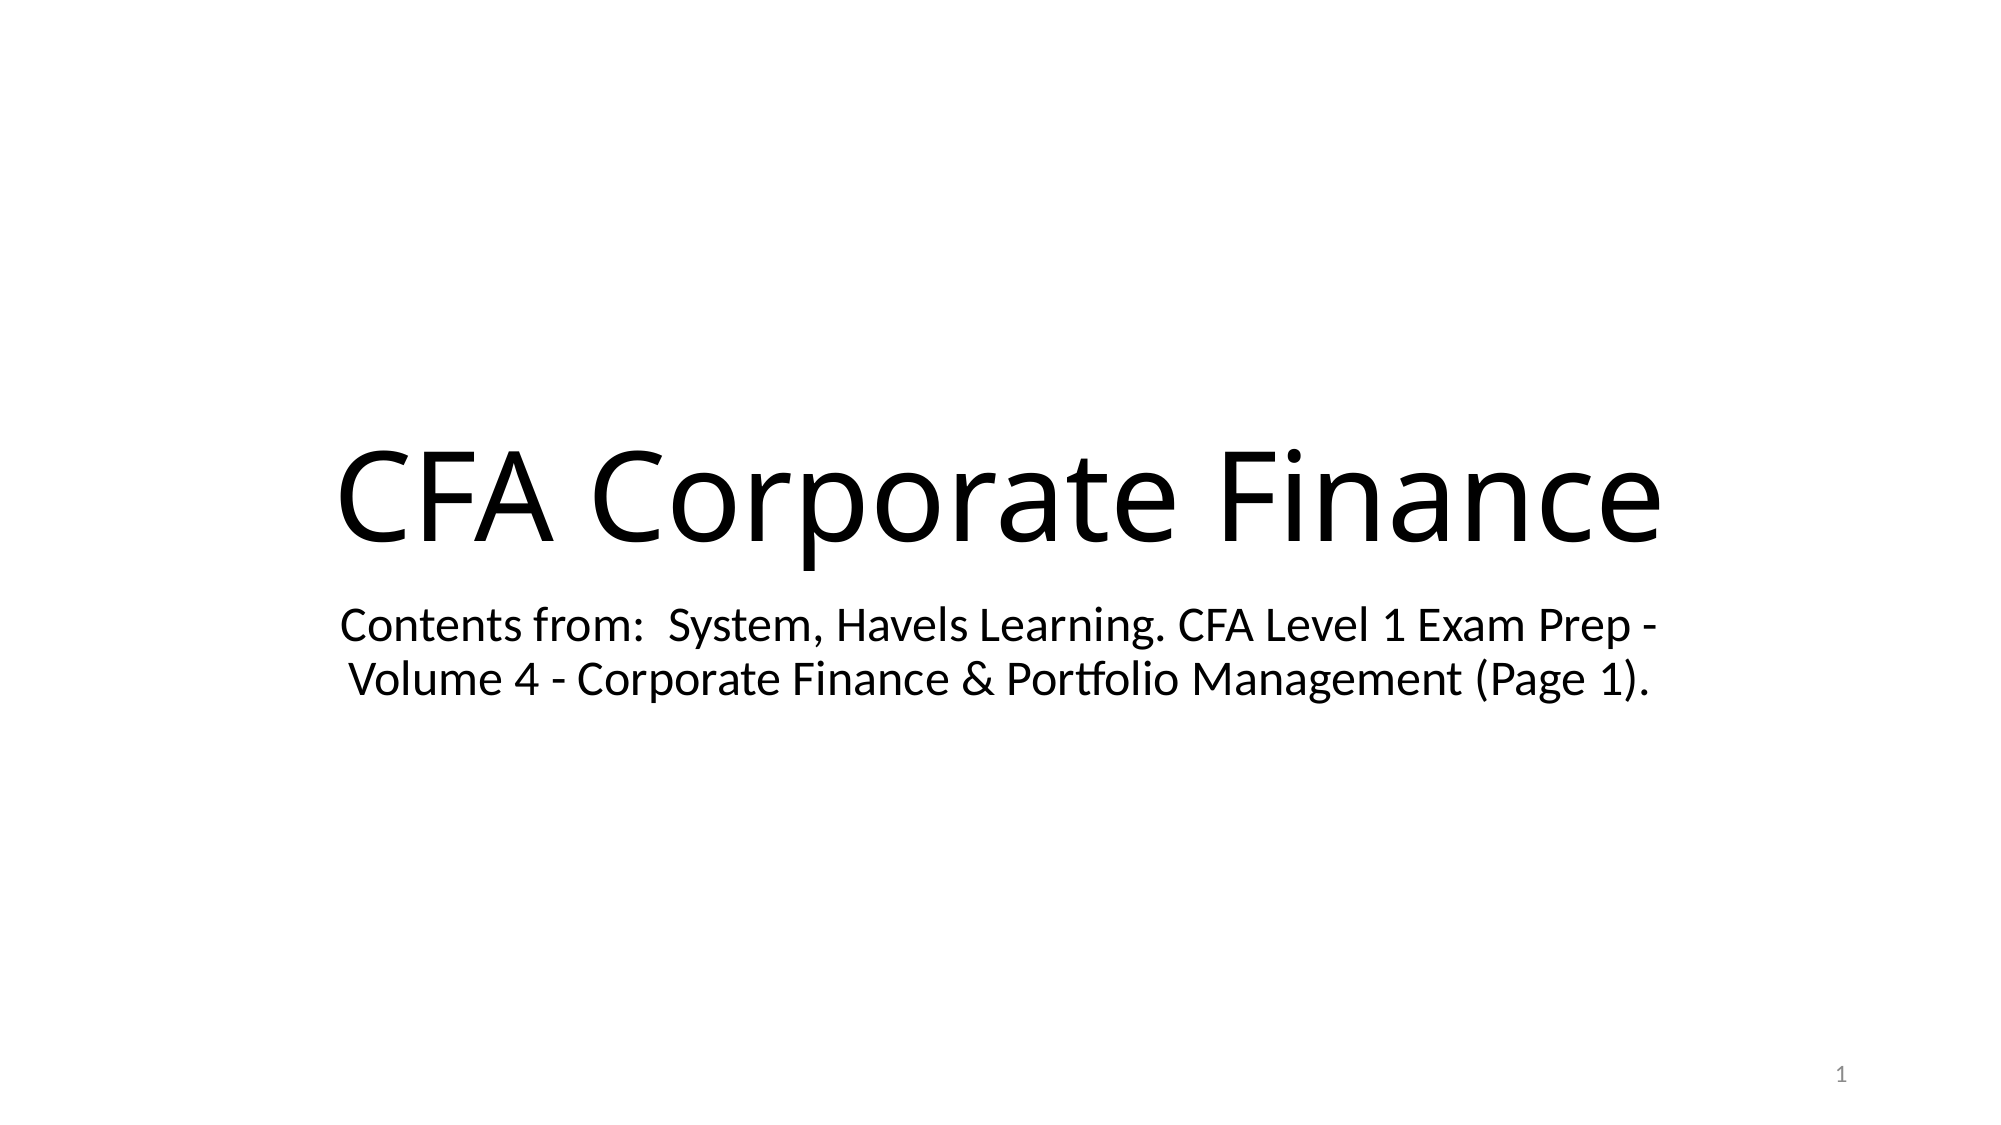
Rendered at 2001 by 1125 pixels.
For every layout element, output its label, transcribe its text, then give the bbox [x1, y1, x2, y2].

title CFA Corporate Finance [249, 184, 1750, 576]
slide_number 1 [1412, 1042, 1863, 1103]
subtitle Contents from: System, Havels Learning. CFA Level 1 Exam Prep - Volume 4 - Corporate Finance & Portfolio Management (Page 1). [249, 590, 1750, 863]
